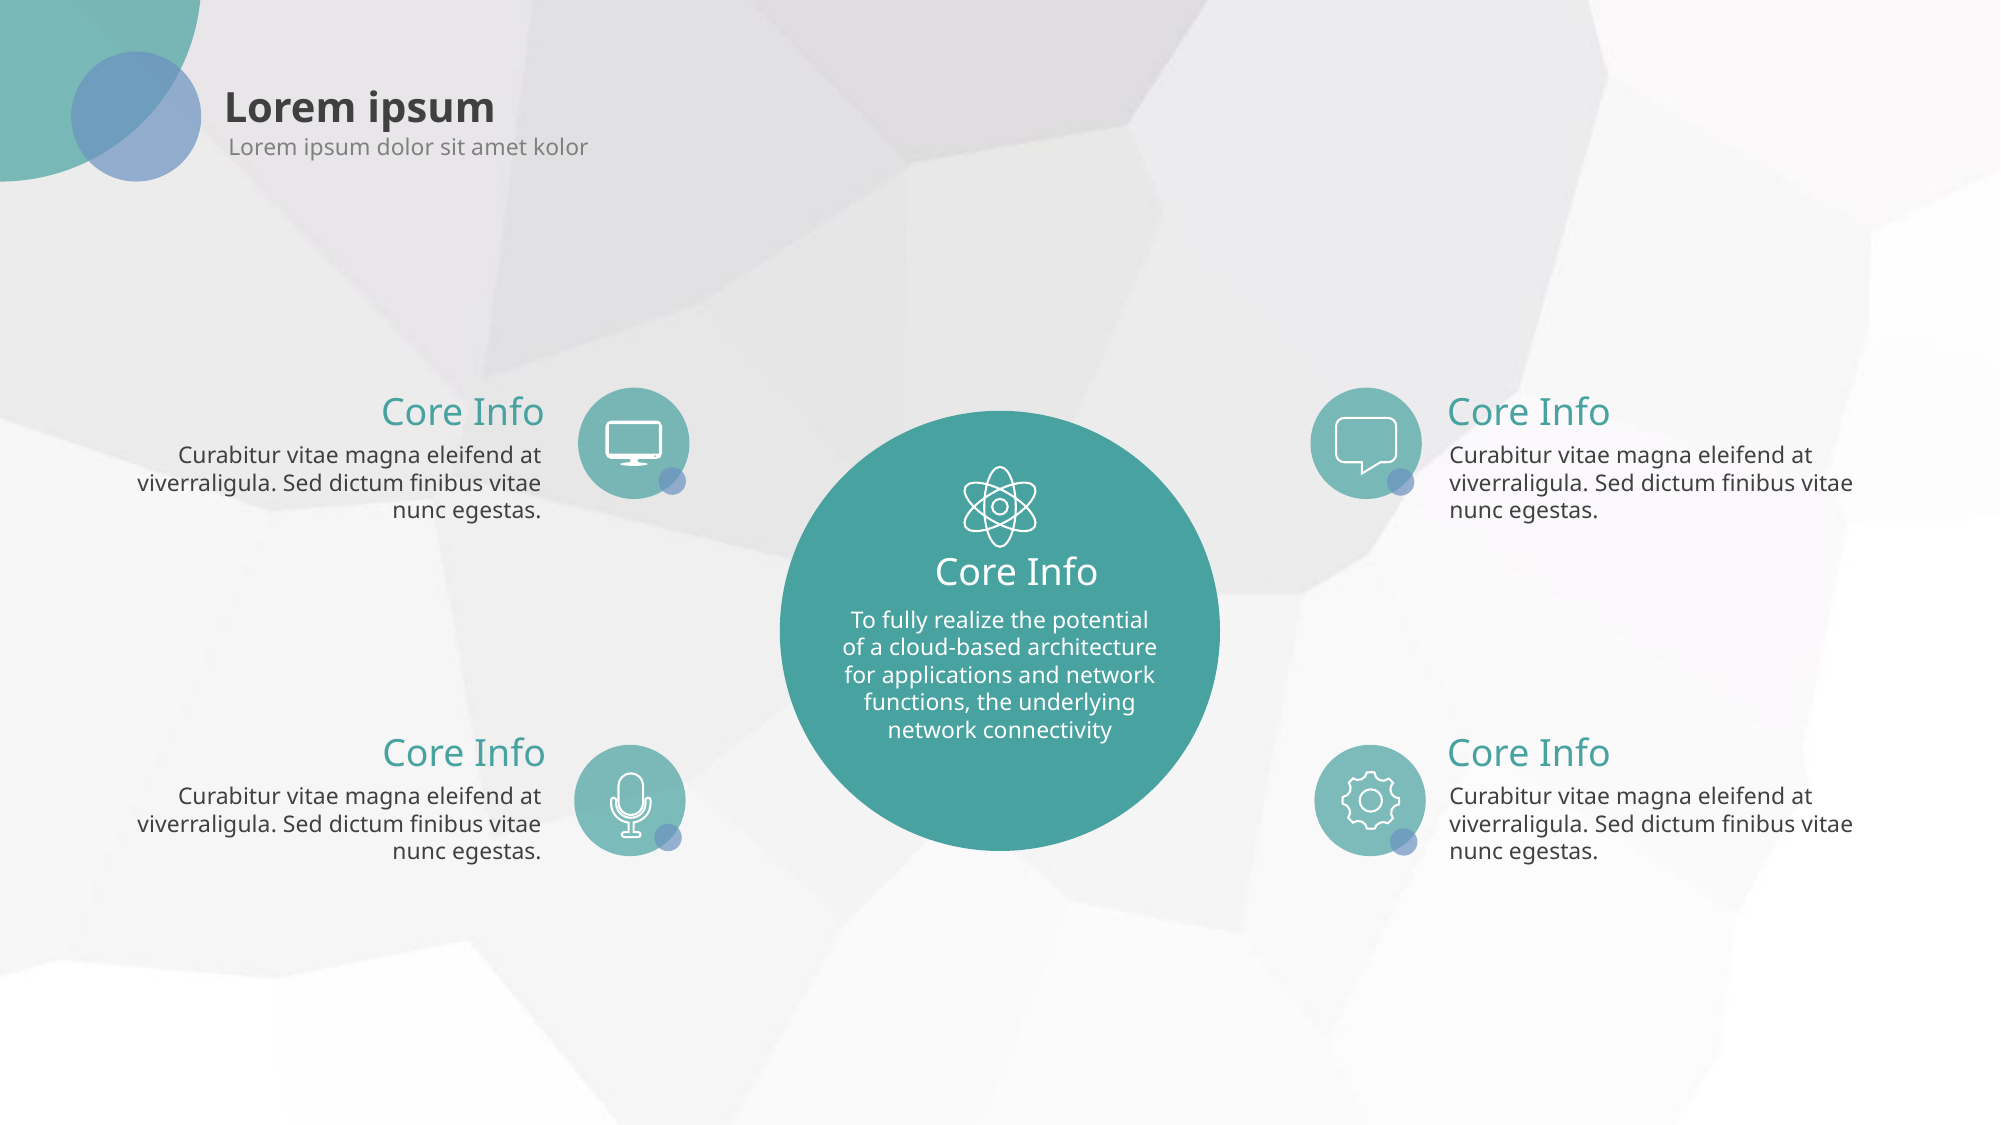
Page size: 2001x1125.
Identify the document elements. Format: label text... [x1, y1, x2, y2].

text_box [577, 386, 691, 501]
text_box [573, 743, 687, 858]
text_box [778, 409, 1222, 853]
text_box To fully realize the potential of a cloud-based architecture for applications and network functions, the underlying network connectivity [822, 598, 1178, 751]
text_box [70, 50, 203, 183]
picture [0, 0, 2001, 1125]
text_box Curabitur vitae magna eleifend at viverraligula. Sed dictum finibus vitae nunc egestas. [119, 433, 557, 531]
text_box Curabitur vitae magna eleifend at viverraligula. Sed dictum finibus vitae nunc egestas. [1434, 433, 1872, 531]
text_box Lorem ipsum dolor sit amet kolor [213, 125, 605, 168]
text_box [657, 466, 688, 496]
text_box Lorem ipsum [209, 73, 511, 139]
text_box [960, 466, 1040, 547]
text_box Core Info [919, 540, 1114, 601]
text_box Core Info [1432, 721, 1626, 782]
text_box Core Info [367, 721, 561, 782]
text_box Curabitur vitae magna eleifend at viverraligula. Sed dictum finibus vitae nunc egestas. [1434, 774, 1872, 872]
text_box Core Info [1432, 380, 1626, 441]
text_box Core Info [366, 380, 560, 441]
text_box [1335, 416, 1398, 476]
text_box Curabitur vitae magna eleifend at viverraligula. Sed dictum finibus vitae nunc egestas. [119, 774, 557, 872]
text_box [1309, 386, 1423, 501]
text_box [1313, 743, 1427, 858]
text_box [611, 773, 651, 838]
text_box [653, 822, 683, 853]
text_box [605, 420, 663, 466]
text_box [0, 0, 202, 183]
text_box [1385, 467, 1416, 497]
text_box [1388, 827, 1419, 857]
text_box [1341, 771, 1401, 830]
